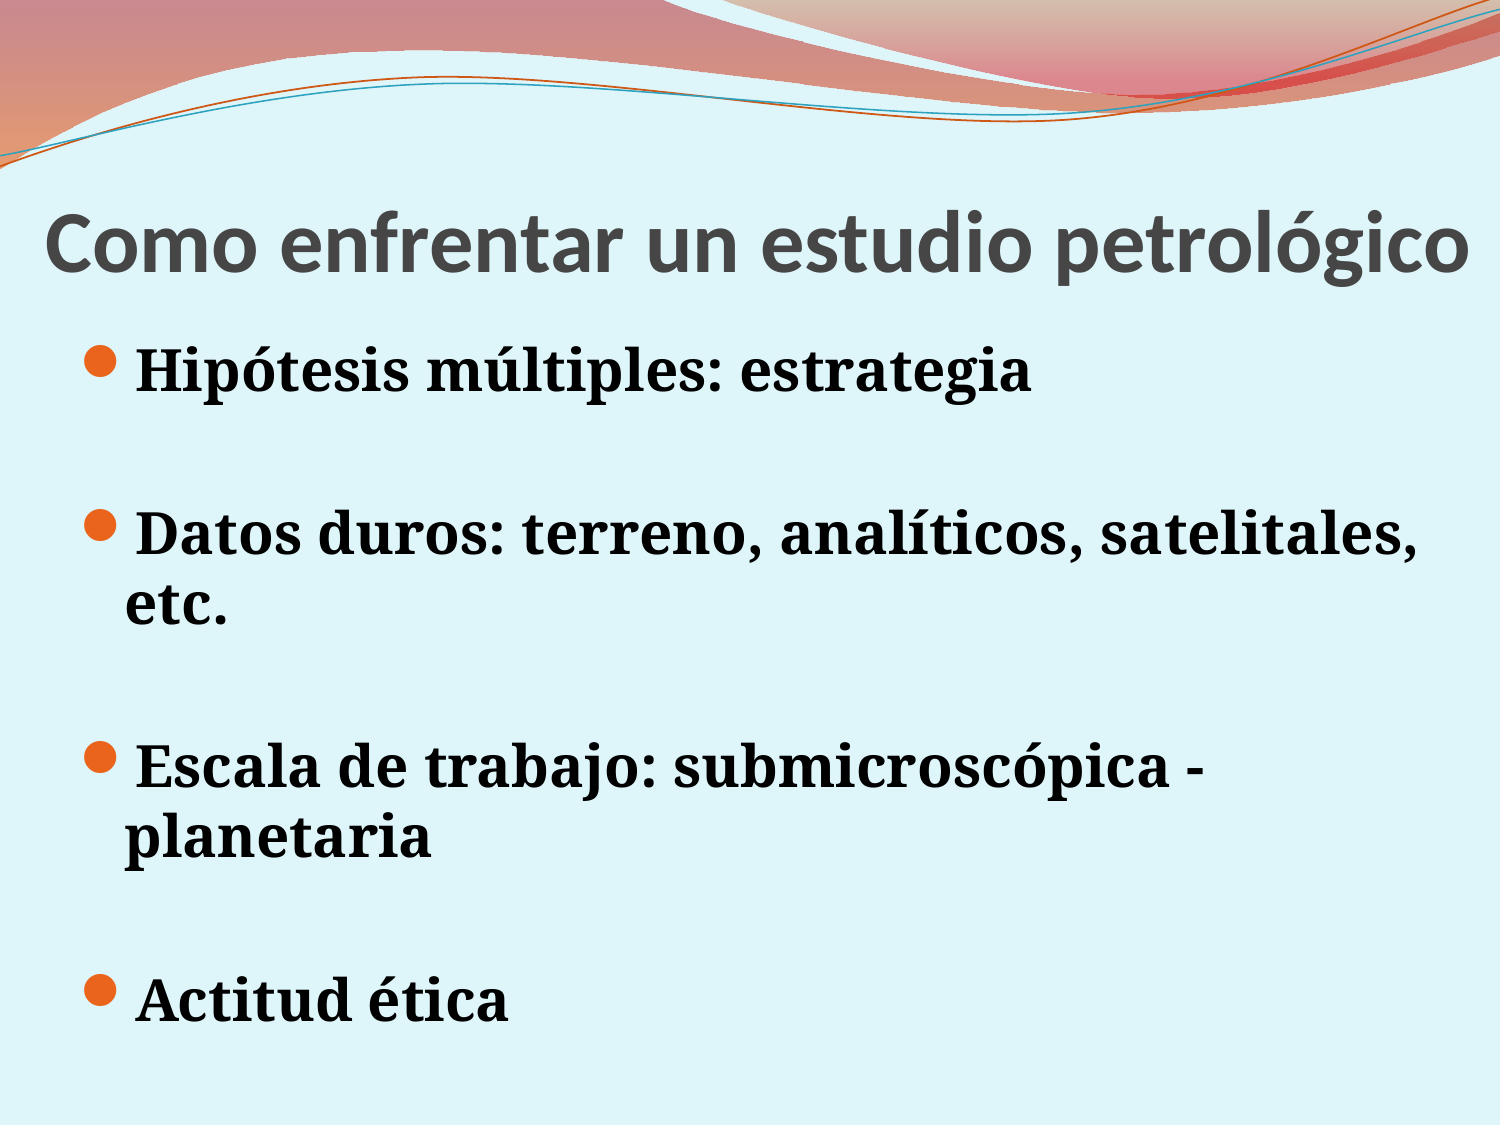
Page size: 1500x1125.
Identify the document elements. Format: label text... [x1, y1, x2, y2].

title Como enfrentar un estudio petrológico [41, 78, 1477, 291]
list Hipótesis múltiples: estrategia Datos duros: terreno, analíticos, satelitales, etc. Escala de trabajo: submicroscópica - planetaria Actitud ética [64, 326, 1459, 1047]
